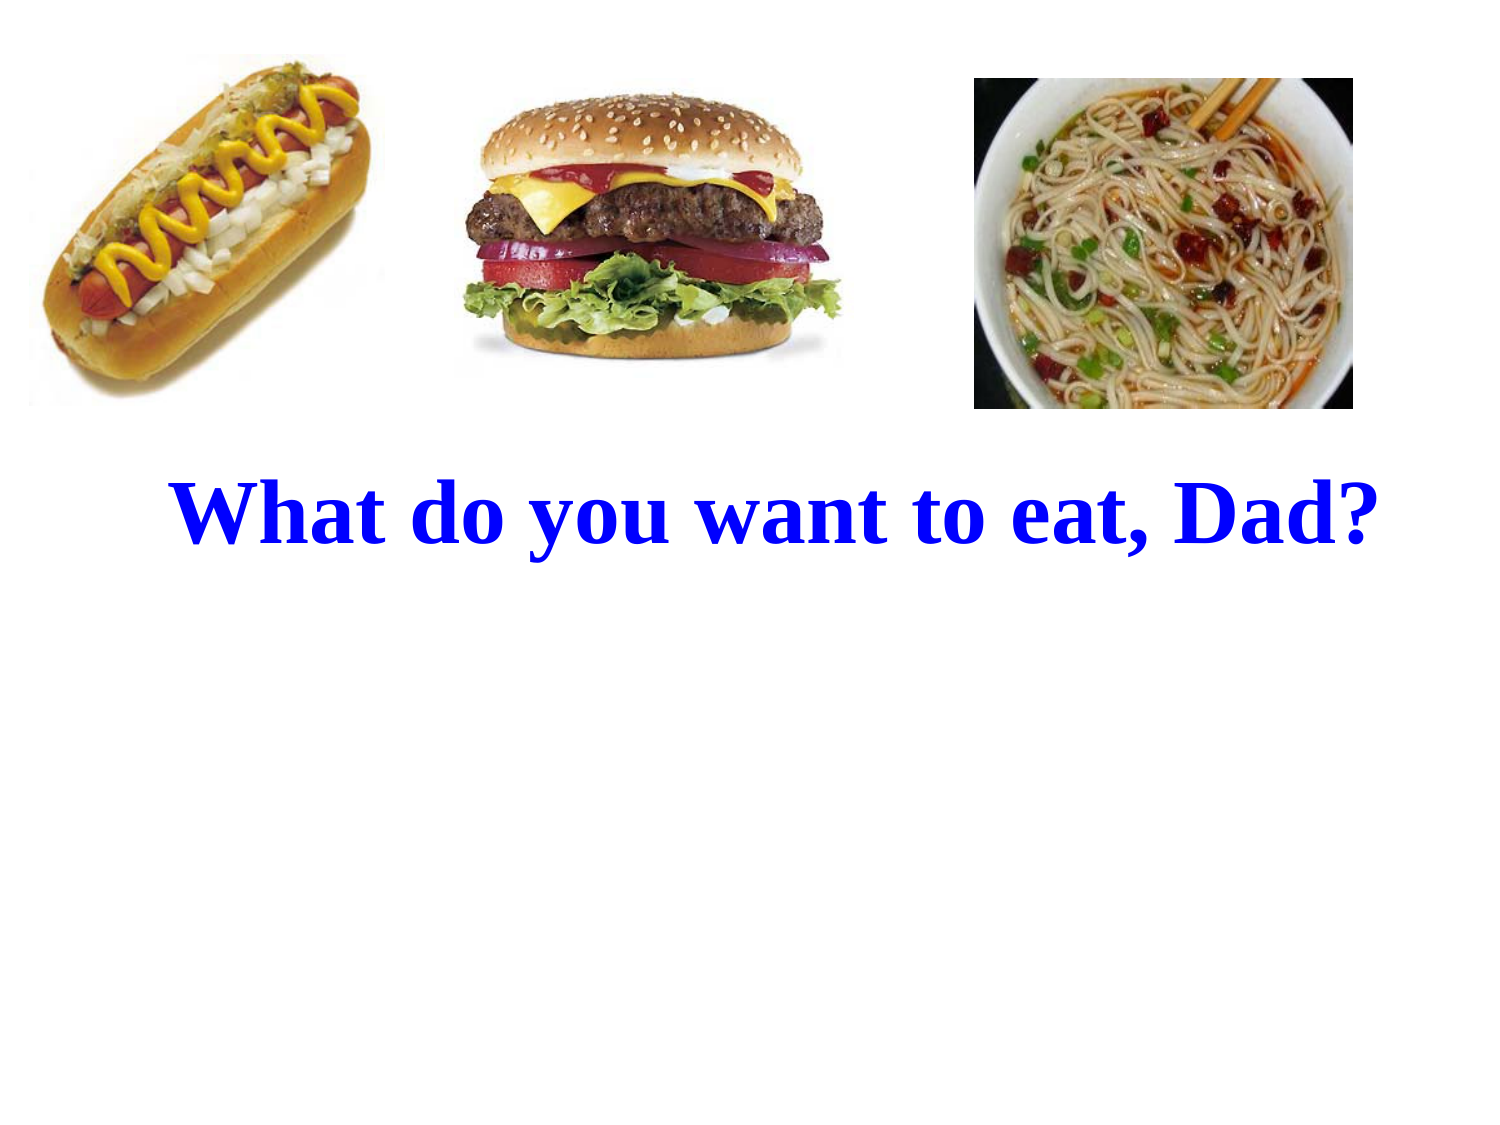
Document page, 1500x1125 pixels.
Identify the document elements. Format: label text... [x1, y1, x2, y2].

text_box What do you want to eat, Dad? [152, 444, 1400, 569]
picture [29, 54, 385, 407]
picture [974, 77, 1353, 410]
picture [454, 77, 854, 378]
